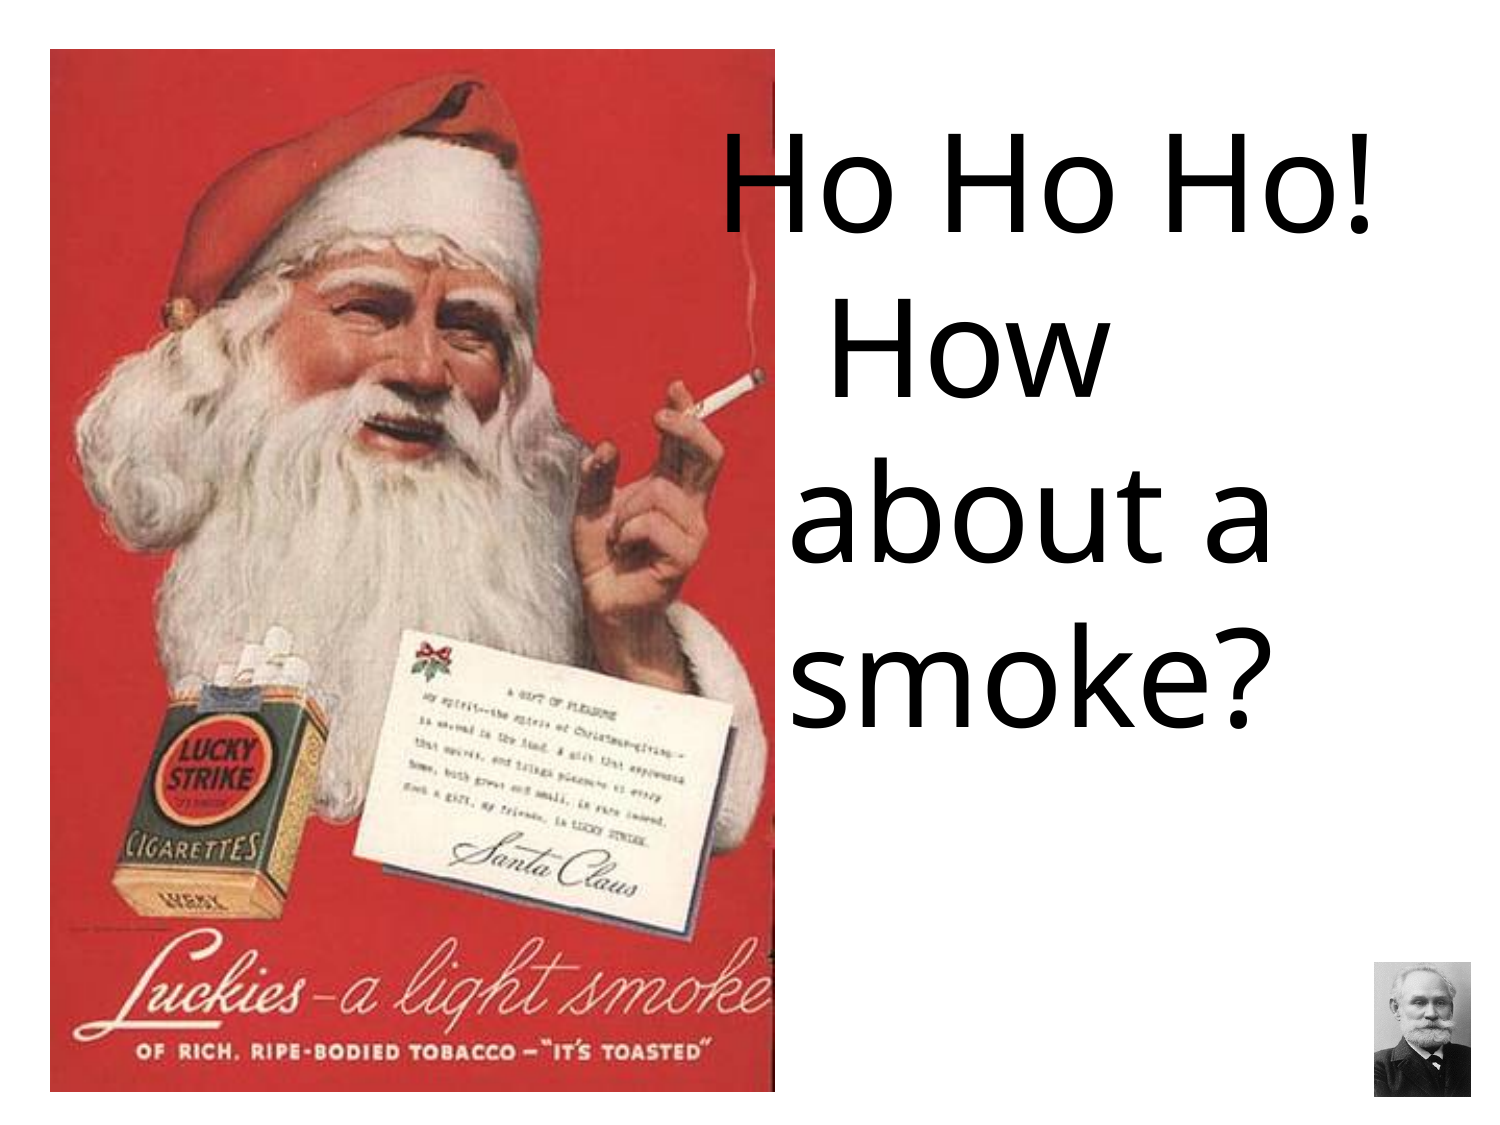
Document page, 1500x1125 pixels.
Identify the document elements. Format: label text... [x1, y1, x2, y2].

picture [1374, 962, 1471, 1098]
text_box Ho Ho Ho! How about a smoke? [779, 87, 1500, 762]
picture [49, 49, 776, 1092]
